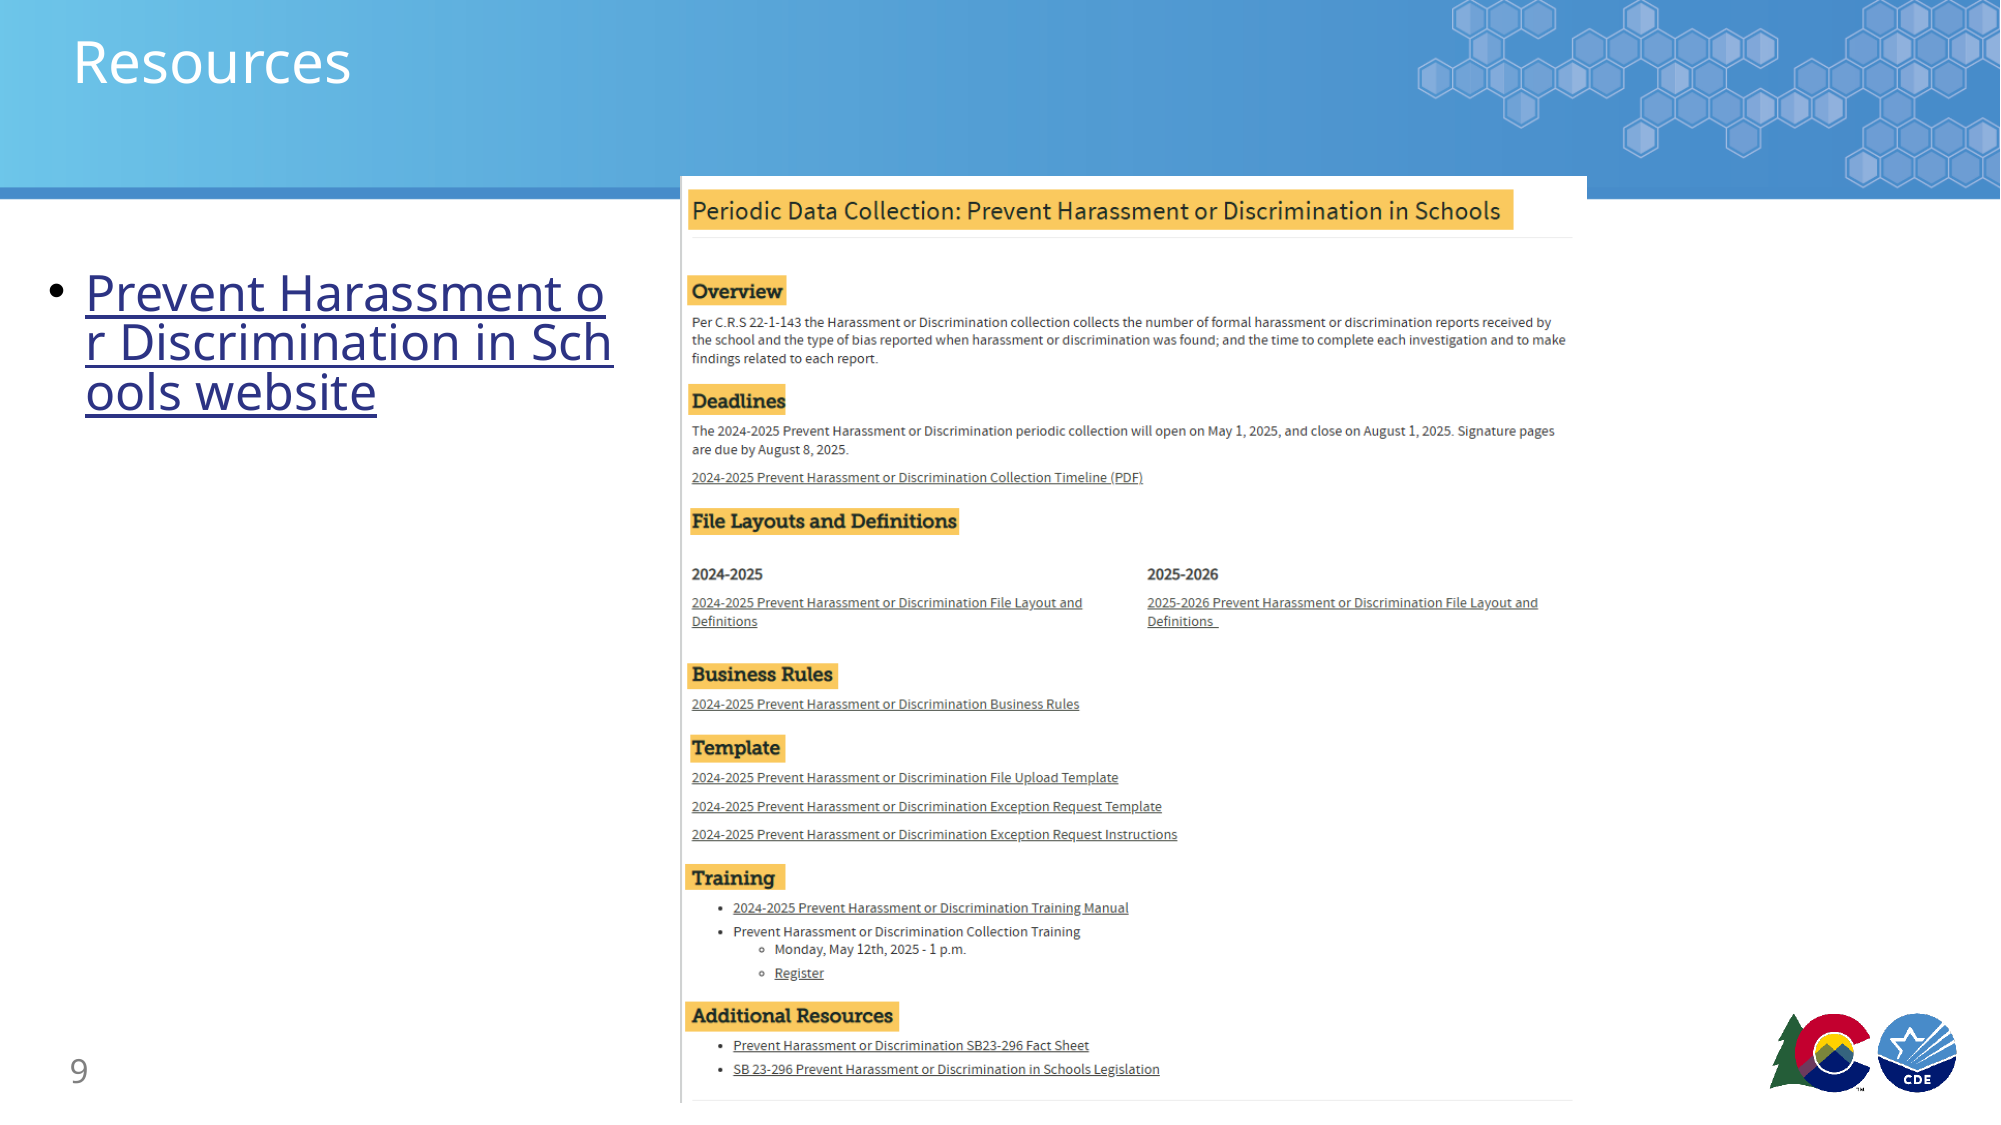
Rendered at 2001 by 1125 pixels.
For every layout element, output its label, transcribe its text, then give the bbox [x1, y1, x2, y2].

slide_number 9 [54, 1042, 505, 1103]
picture [0, 0, 2000, 1103]
title Resources [72, 33, 1396, 182]
picture [1768, 1012, 1957, 1093]
list Prevent Harassment or Discrimination in Schools website [33, 254, 632, 546]
